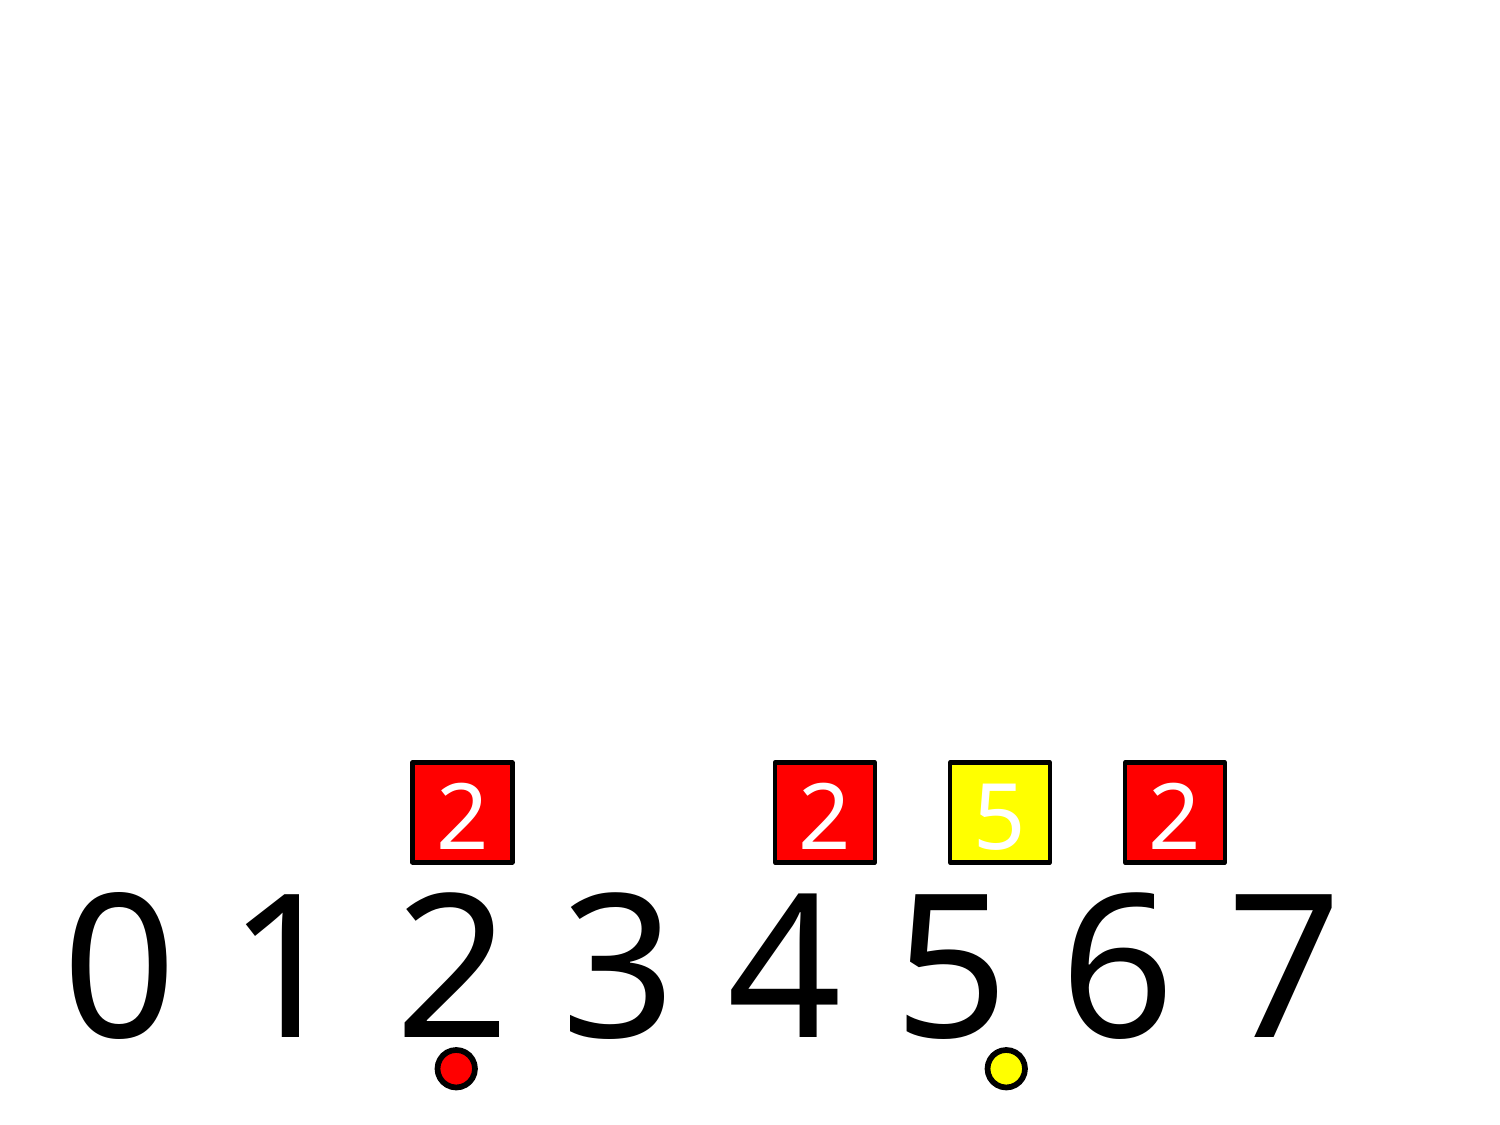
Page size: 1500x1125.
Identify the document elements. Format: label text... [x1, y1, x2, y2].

text_box 5 [948, 760, 1052, 865]
text_box 2 [410, 760, 515, 865]
text_box 0 1 2 3 4 5 6 7 [0, 829, 1500, 1085]
text_box 2 [1123, 760, 1227, 865]
text_box 2 [773, 760, 877, 865]
text_box [435, 1047, 478, 1090]
text_box [985, 1047, 1028, 1090]
